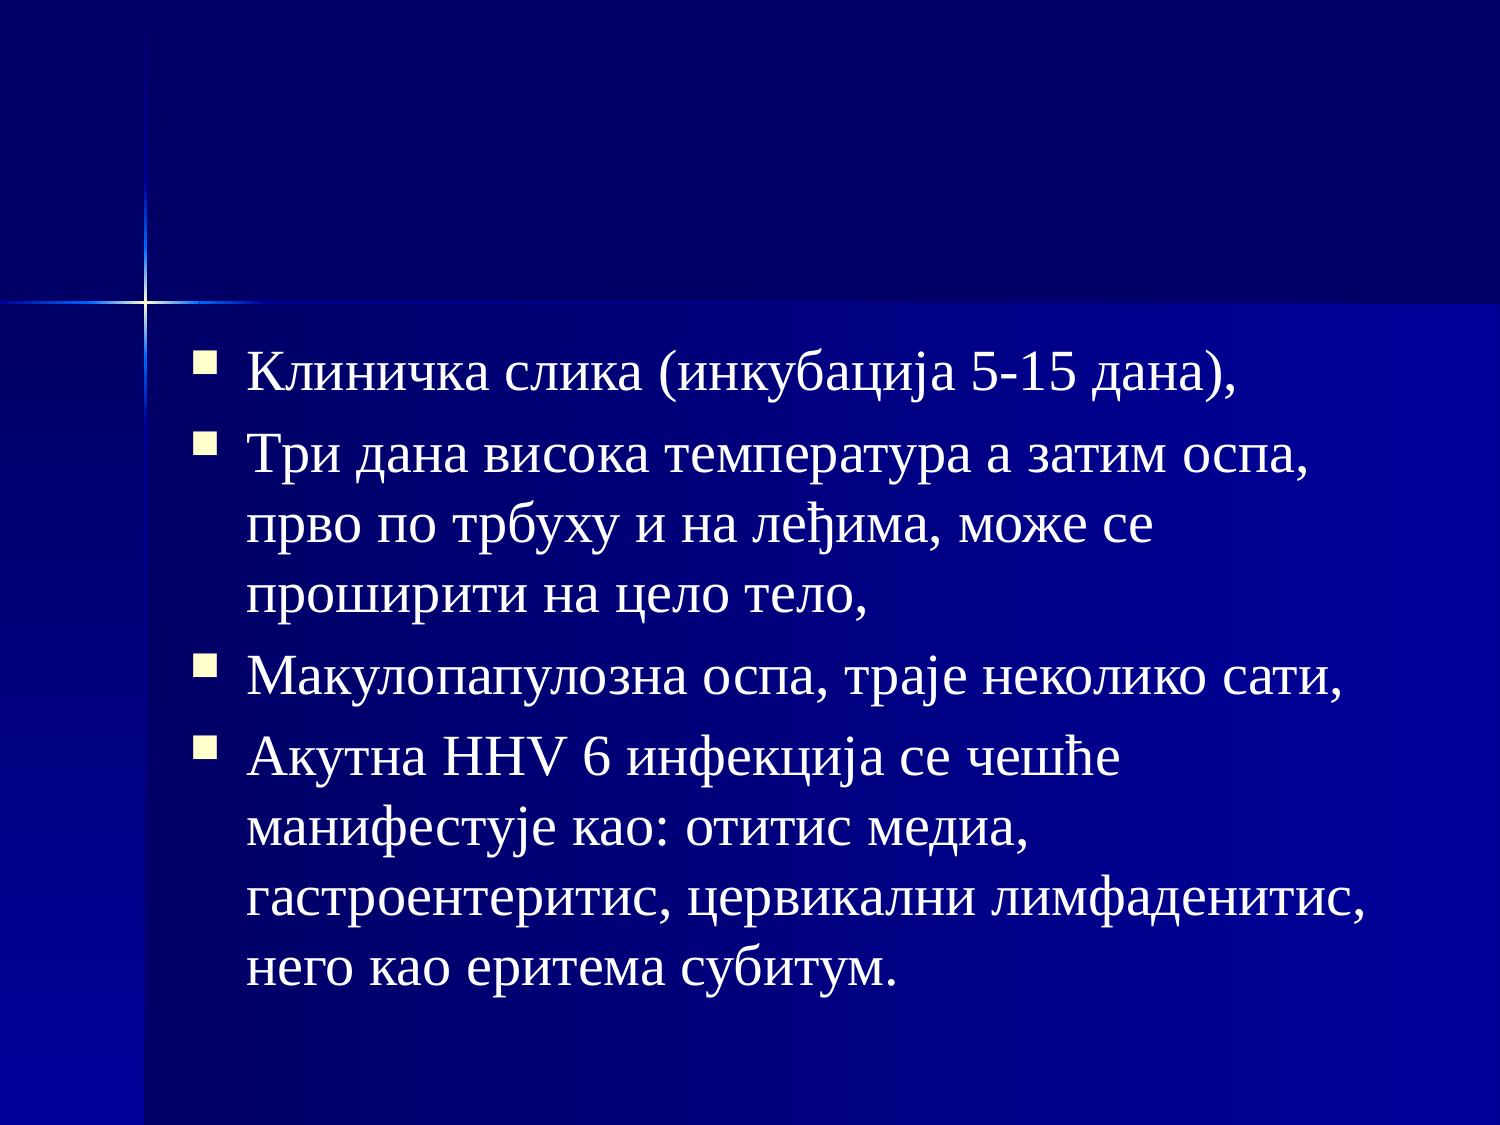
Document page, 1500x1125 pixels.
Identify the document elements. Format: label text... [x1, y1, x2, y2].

list Клиничка слика (инкубација 5-15 дана), Три дана висока температура а затим оспа, прво по трбуху и на леђима, може се проширити на цело тело, Макулопапулозна оспа, траје неколико сати, Акутна HHV 6 инфекција се чешће манифестује као: отитис медиа, гастроентеритис, цервикални лимфаденитис, него као еритема субитум. [174, 324, 1413, 1001]
